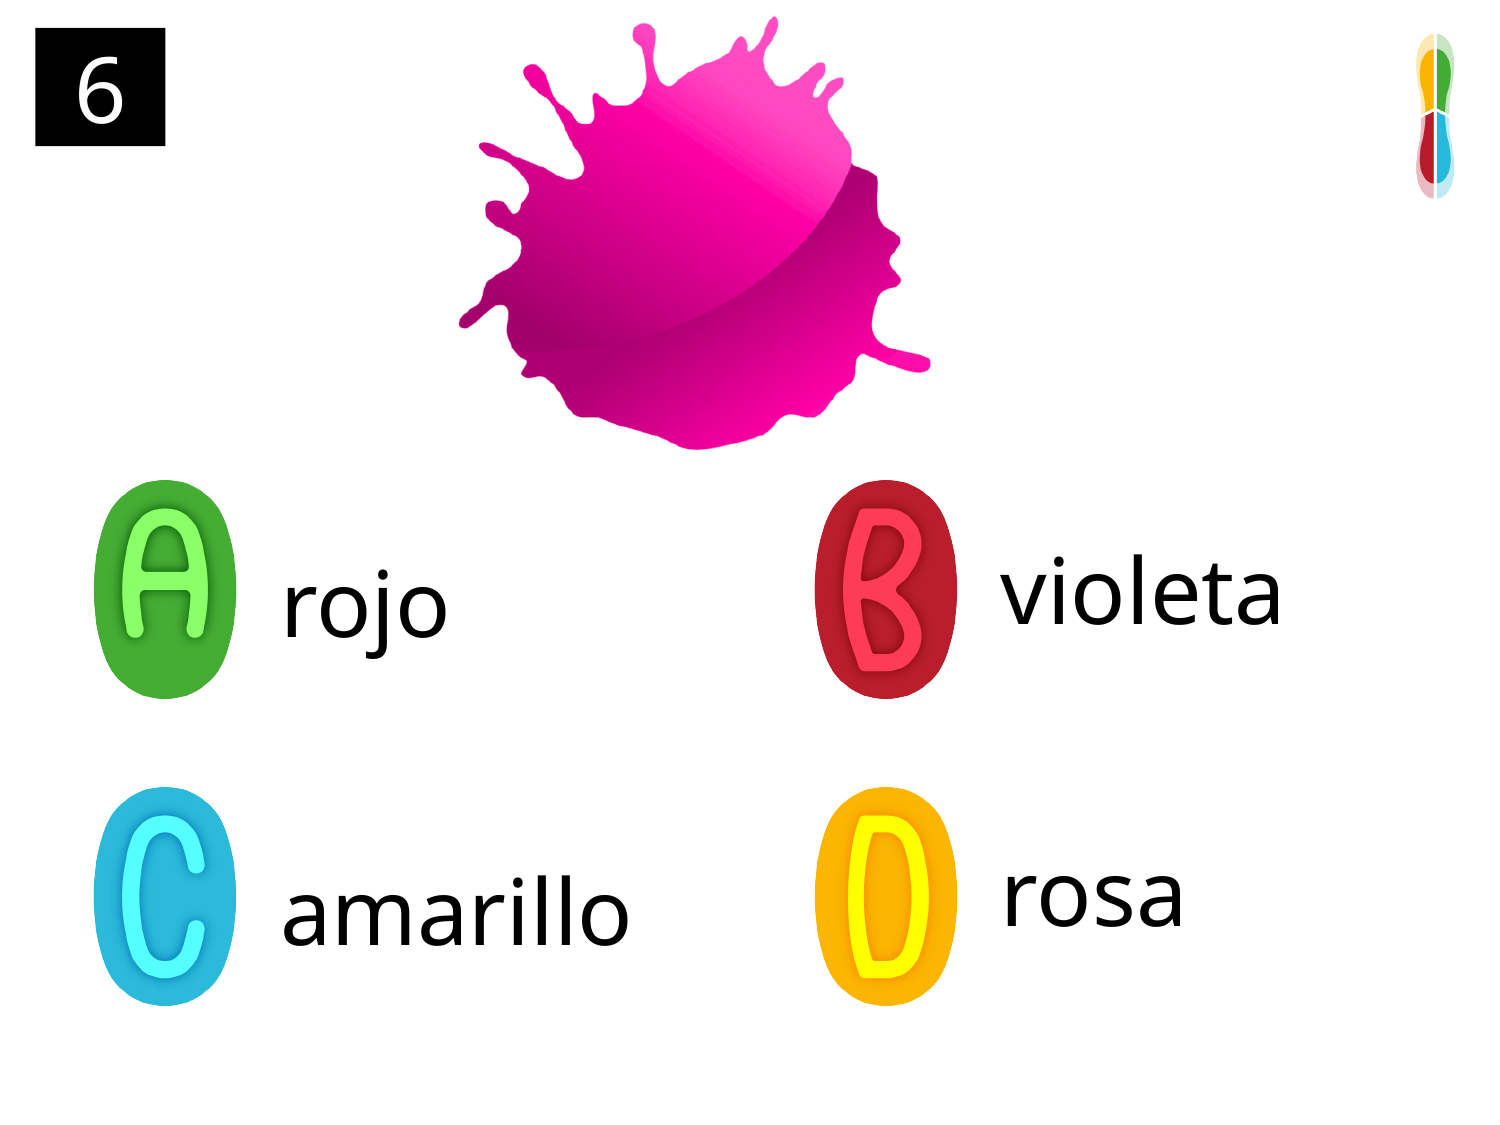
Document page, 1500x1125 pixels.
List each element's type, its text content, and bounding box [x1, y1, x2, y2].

picture [1375, 27, 1495, 206]
text_box rojo [270, 538, 756, 664]
text_box rosa [991, 827, 1477, 952]
text_box violeta [991, 526, 1477, 651]
picture [64, 745, 266, 1048]
picture [64, 438, 266, 740]
text_box amarillo [270, 846, 756, 971]
picture [785, 745, 987, 1048]
picture [442, 1, 987, 740]
title 6 [35, 27, 166, 147]
